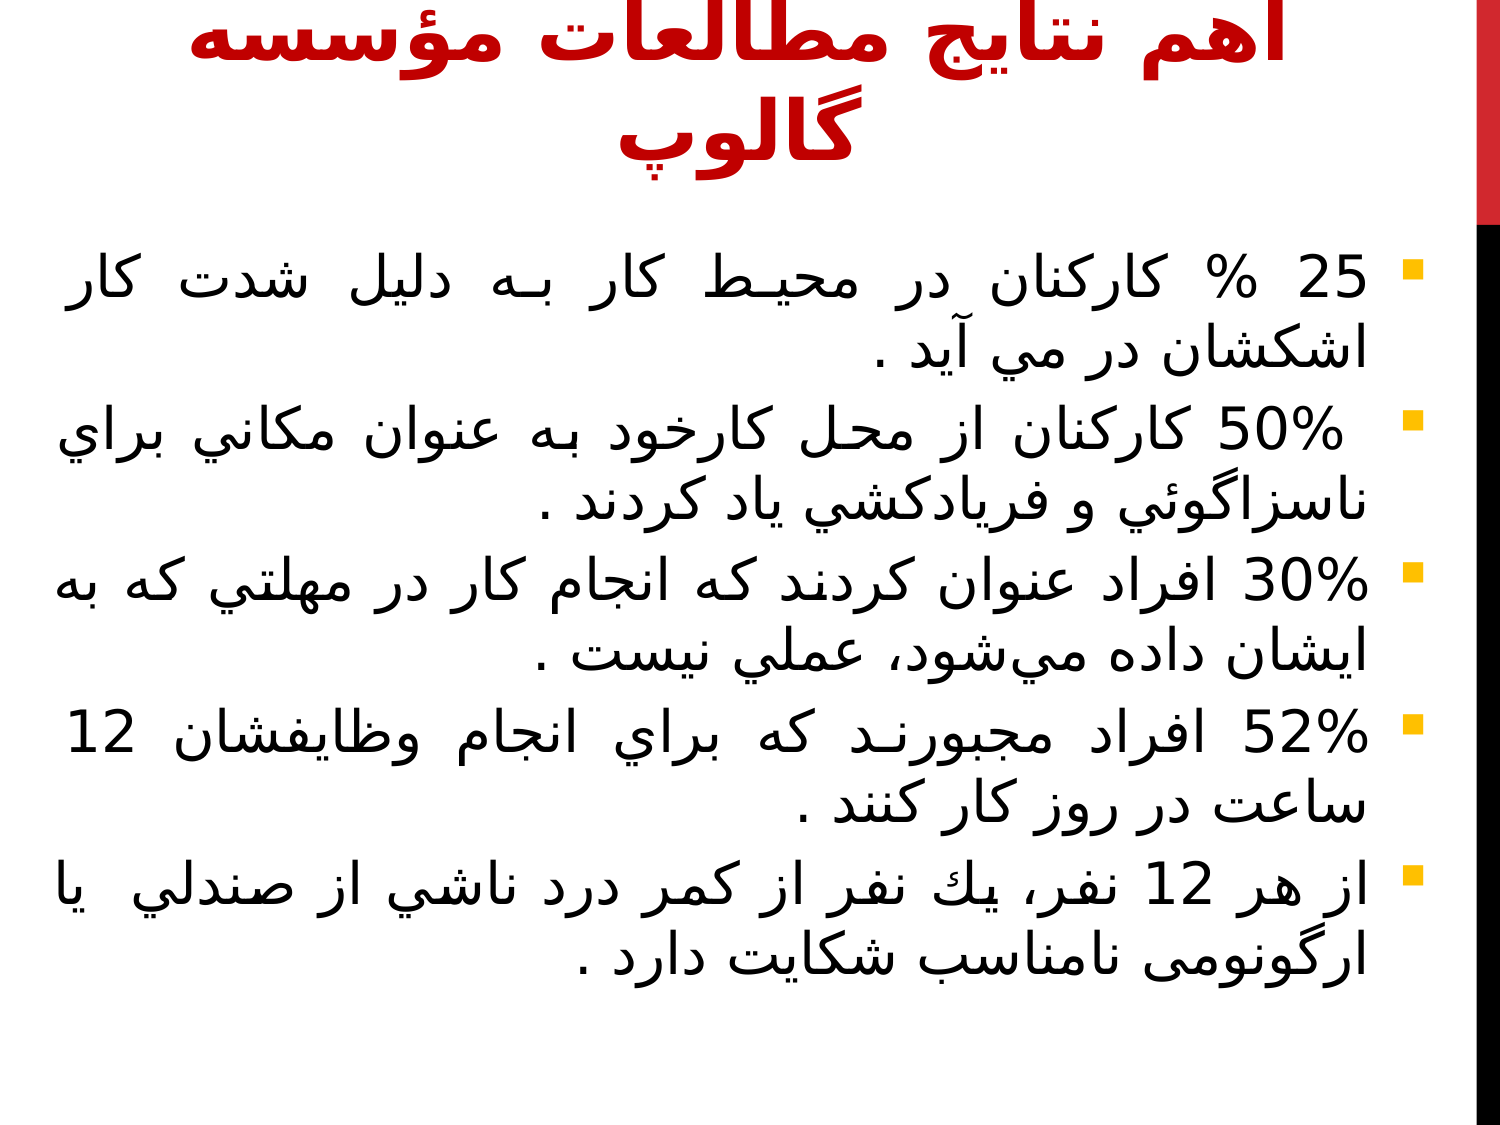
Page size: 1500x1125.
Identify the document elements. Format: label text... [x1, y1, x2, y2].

text_box اهم نتايج مطالعات مؤسسه گالوپ [64, 90, 1413, 185]
text_box 25 % كاركنان در محيط كار به دلیل شدت کار اشكشان در مي آيد . 50% كاركنان از محل كارخود به عنوان مكاني براي ناسزاگوئي و فريادكشي ياد كردند . 30% افراد عنوان كردند كه انجام كار در مهلتي كه به ايشان داده مي‌شود، عملي نيست . 52% افراد مجبورند كه براي انجام وظايفشان 12 ساعت در روز كار كنند . از هر 12 نفر، يك نفر از كمر درد ناشي از صندلي یا ارگونومی نامناسب شكايت دارد . [35, 231, 1442, 929]
